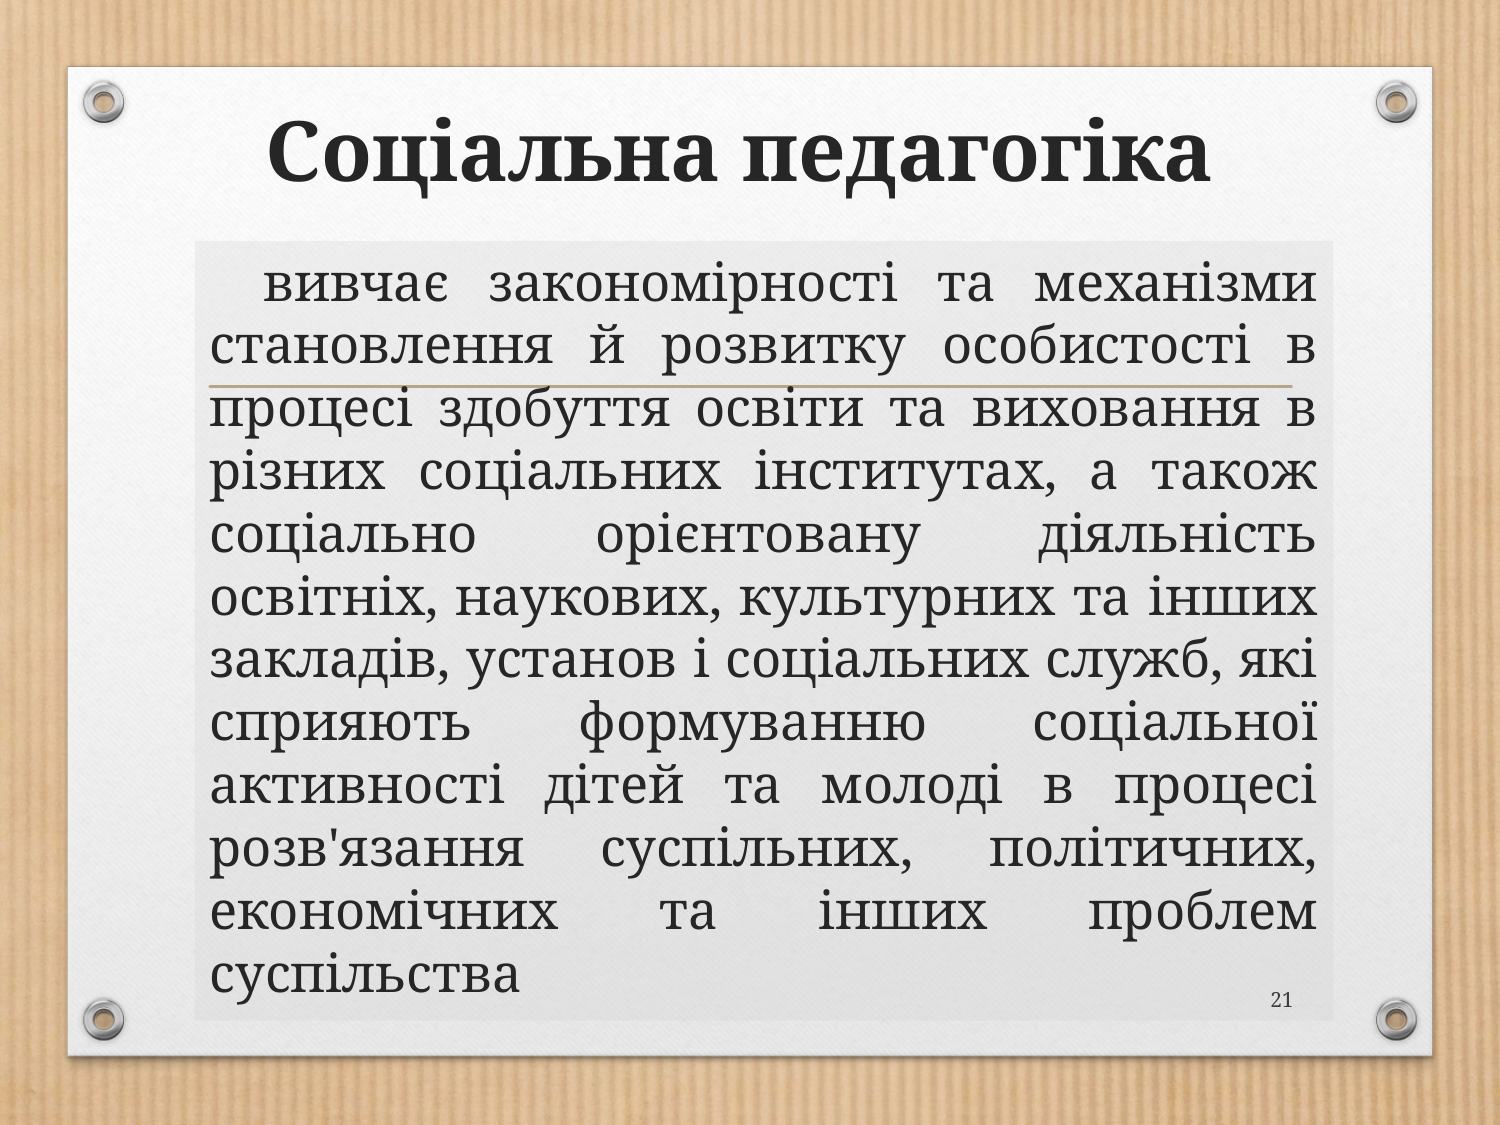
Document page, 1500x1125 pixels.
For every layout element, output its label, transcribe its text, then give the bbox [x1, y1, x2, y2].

list вивчає закономірності та механізми становлення й розвитку особистості в процесі здобуття освіти та виховання в різних соціальних інститутах, а також соціально орієнтовану діяльність освітніх, наукових, культурних та інших закладів, установ і соціальних служб, які сприяють формуванню соціальної активності дітей та молоді в процесі розв'язання суспільних, політичних, економічних та інших проблем суспільства [194, 241, 1334, 1021]
title Соціальна педагогіка [64, 54, 1415, 243]
picture [0, 0, 1500, 1125]
slide_number 21 [1243, 977, 1309, 1024]
